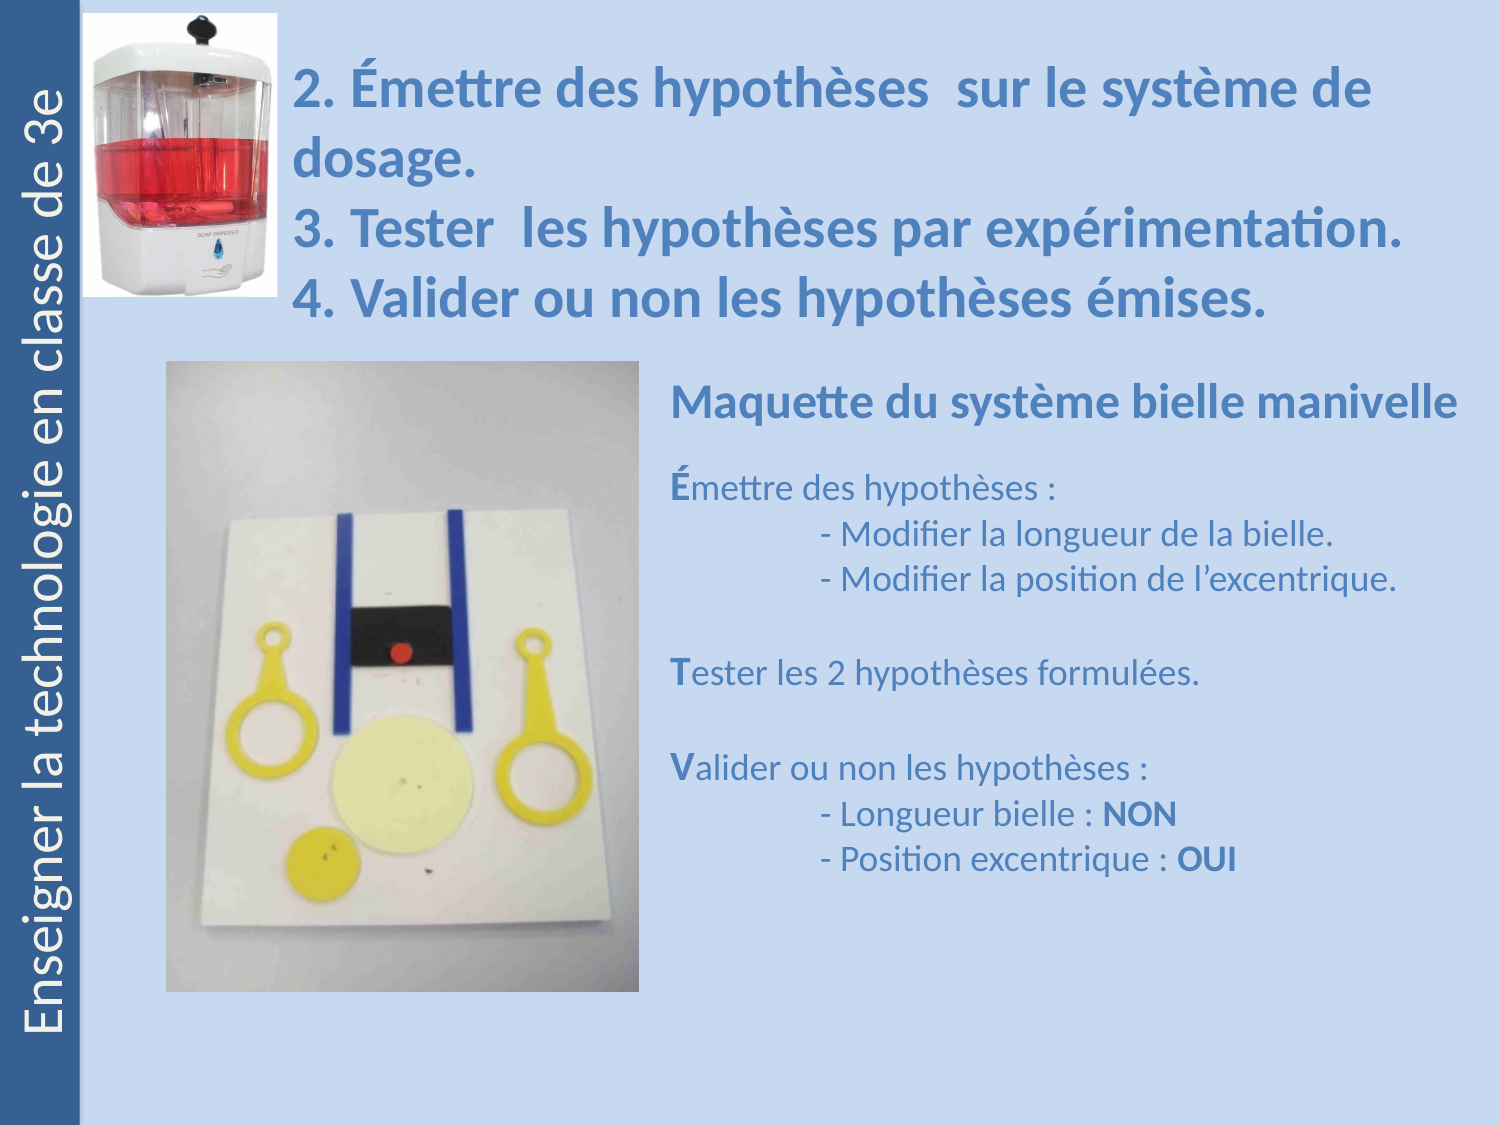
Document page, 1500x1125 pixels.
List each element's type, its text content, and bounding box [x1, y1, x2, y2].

text_box 2. Émettre des hypothèses sur le système de dosage. 3. Tester les hypothèses par expérimentation. 4. Valider ou non les hypothèses émises. [277, 41, 1500, 337]
text_box Enseigner la technologie en classe de 3e [0, 0, 80, 1125]
picture [165, 361, 639, 993]
picture [82, 13, 278, 298]
text_box Maquette du système bielle manivelle Émettre des hypothèses : - Modifier la longueur de la bielle. - Modifier la position de l’excentrique. Tester les 2 hypothèses formulées. Valider ou non les hypothèses : - Longueur bielle : NON - Position excentrique : OUI [655, 361, 1500, 1022]
